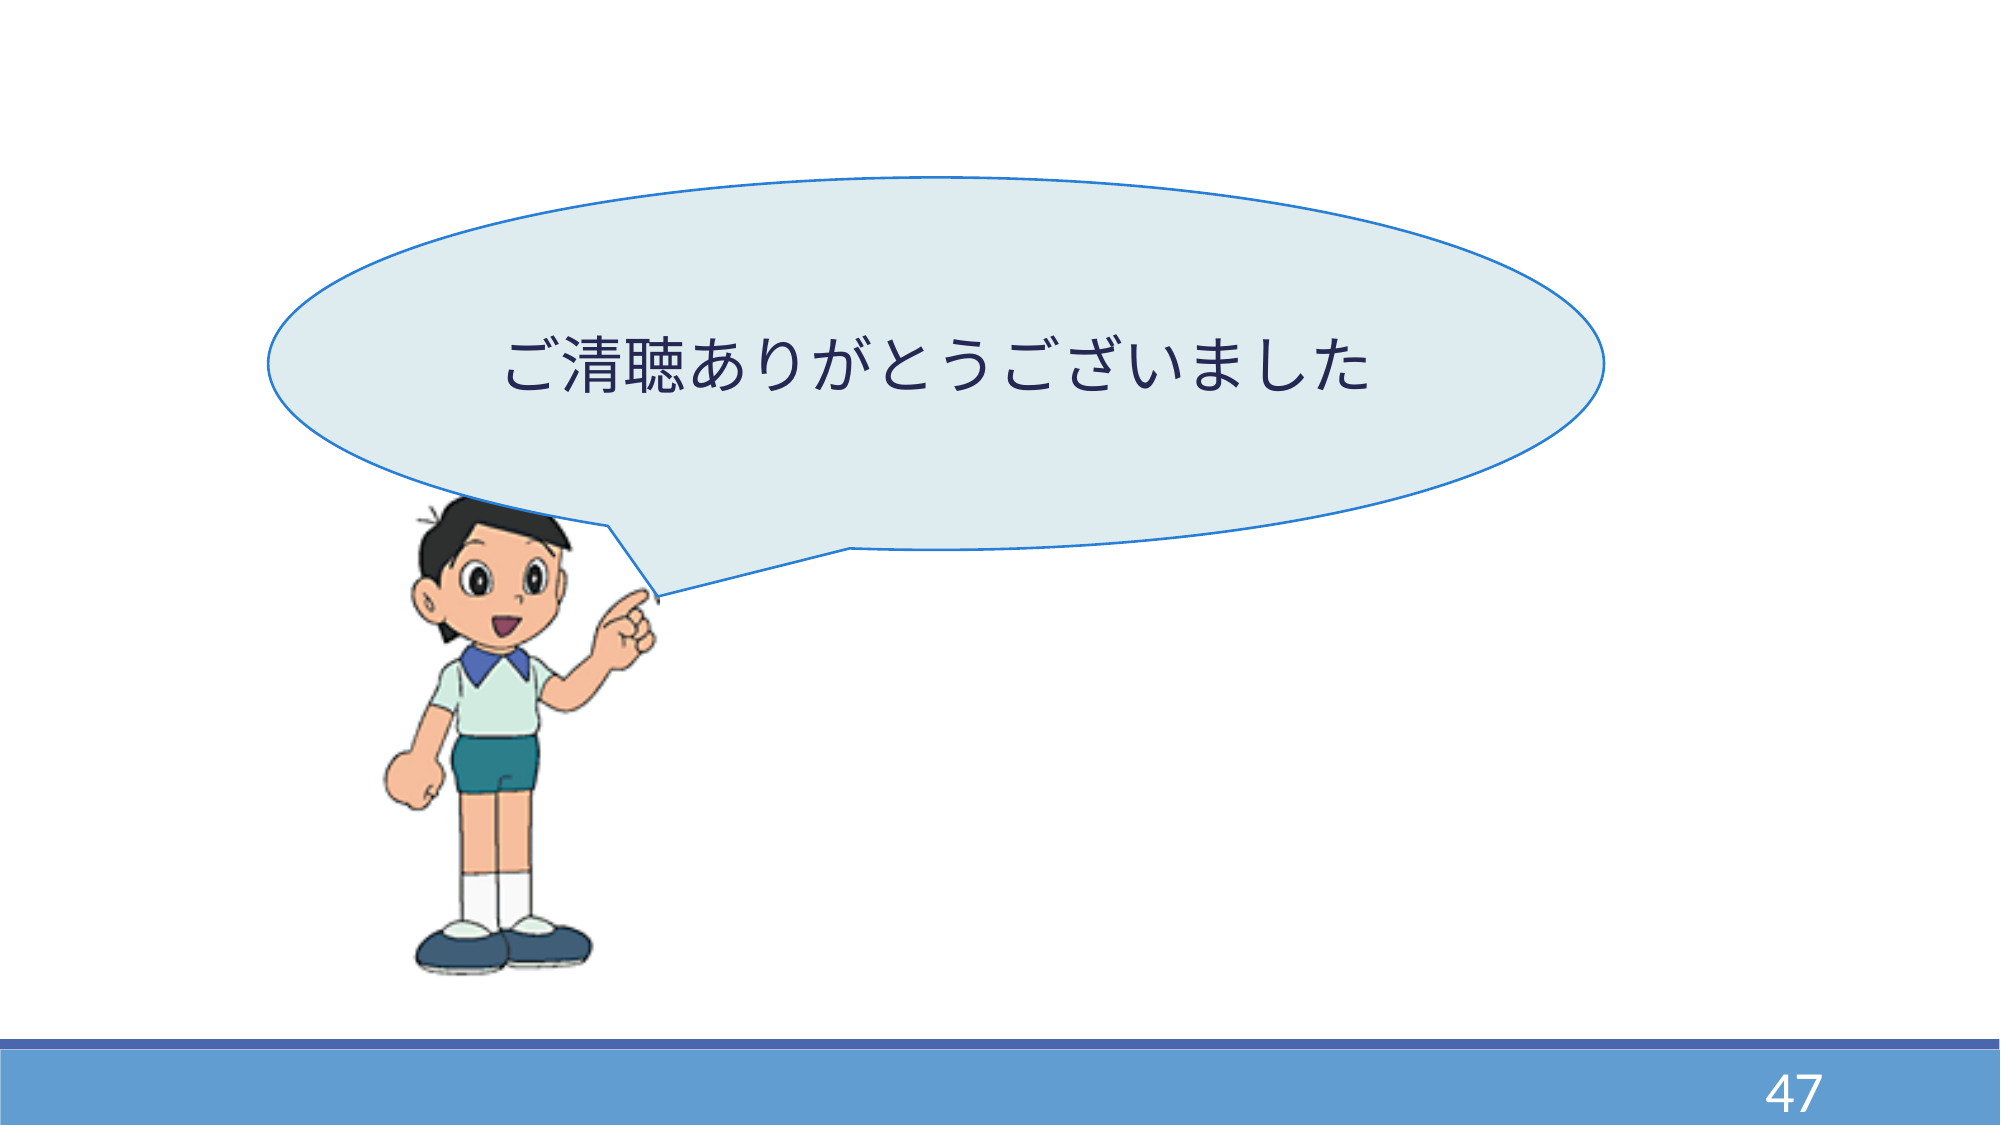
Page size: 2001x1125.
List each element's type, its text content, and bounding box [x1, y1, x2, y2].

slide_number 47 [1624, 1059, 1840, 1120]
text_box ご清聴ありがとうございました [266, 176, 1606, 595]
picture [337, 451, 661, 1000]
